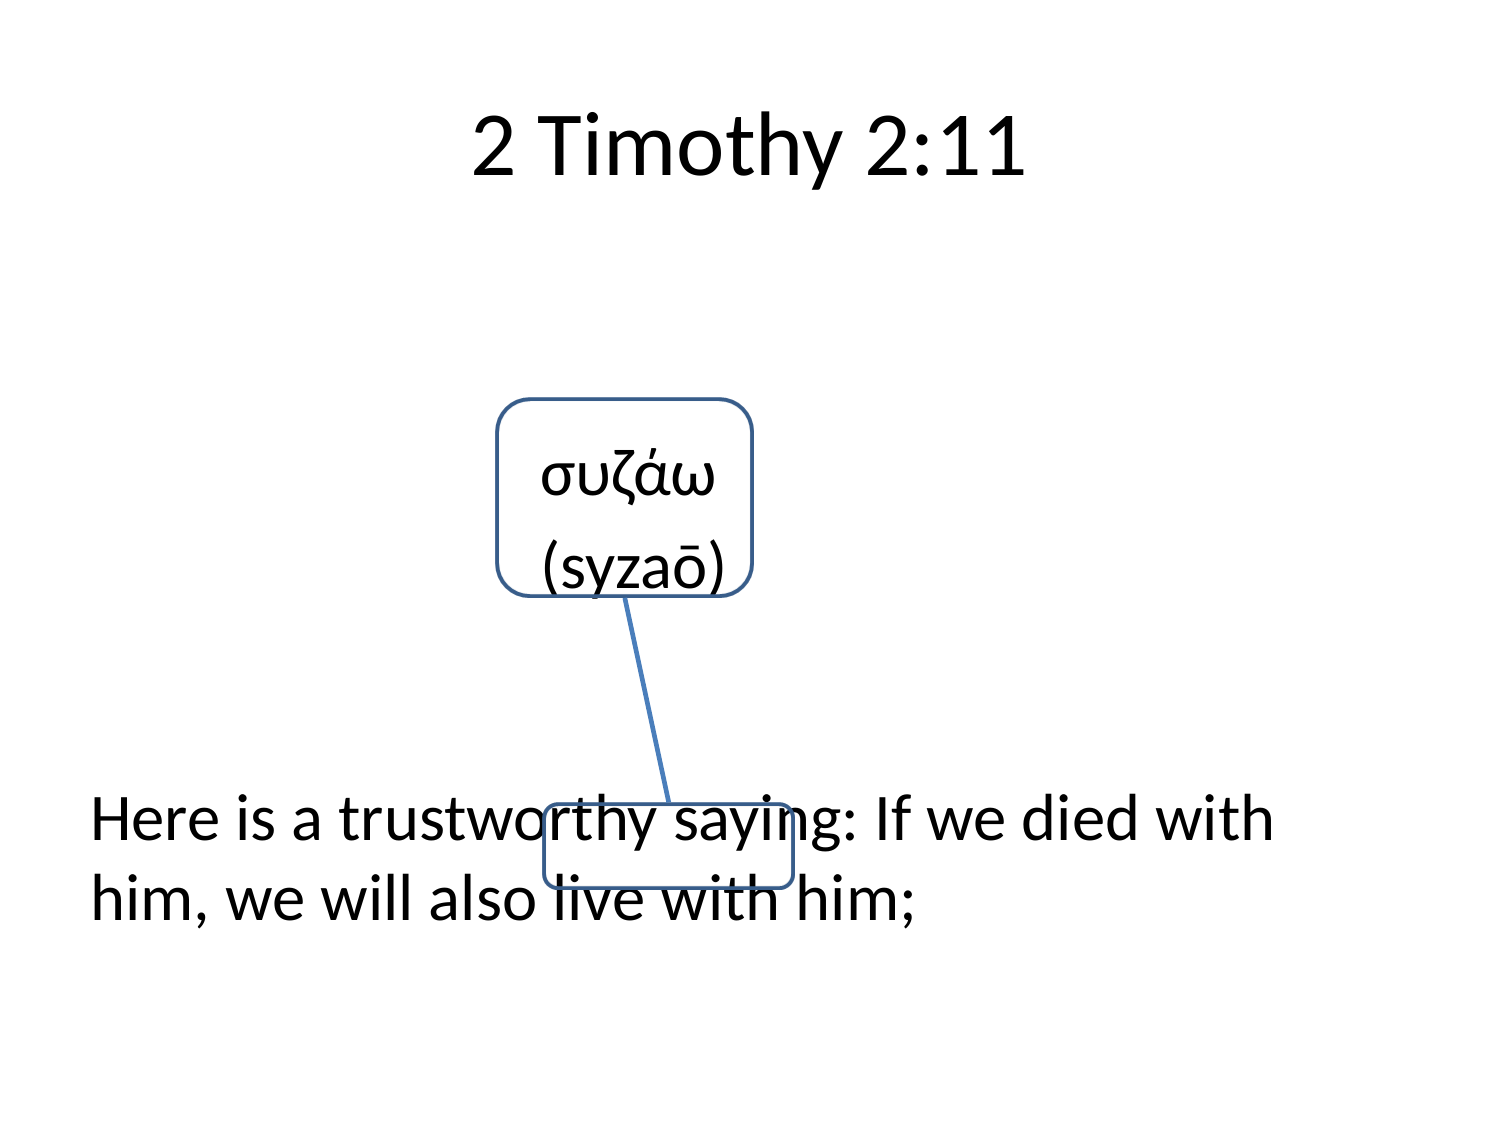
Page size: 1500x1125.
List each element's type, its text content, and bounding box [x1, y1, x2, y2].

picture [542, 802, 796, 890]
picture [495, 397, 755, 599]
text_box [624, 597, 669, 803]
title 2 Timothy 2:11 [75, 45, 1425, 233]
list συζάω (syzaō) Here is a trustworthy saying: If we died with him, we will also live with him; [75, 262, 1425, 1005]
